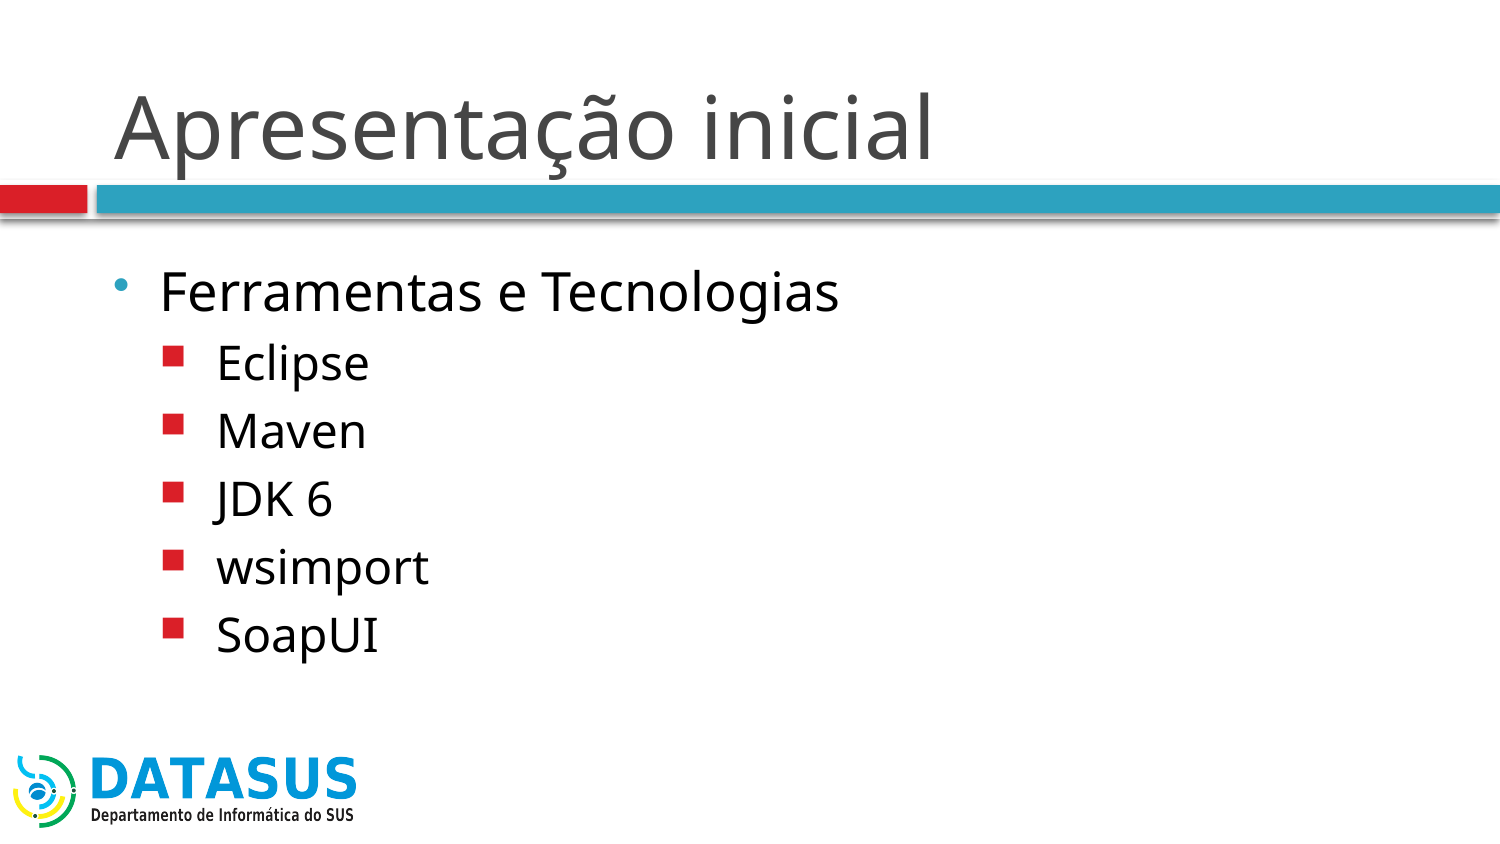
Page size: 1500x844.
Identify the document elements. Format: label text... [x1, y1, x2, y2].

list Ferramentas e Tecnologias Eclipse Maven JDK 6 wsimport SoapUI [99, 196, 1483, 722]
picture [13, 755, 356, 828]
title Apresentação inicial [99, 19, 1438, 185]
